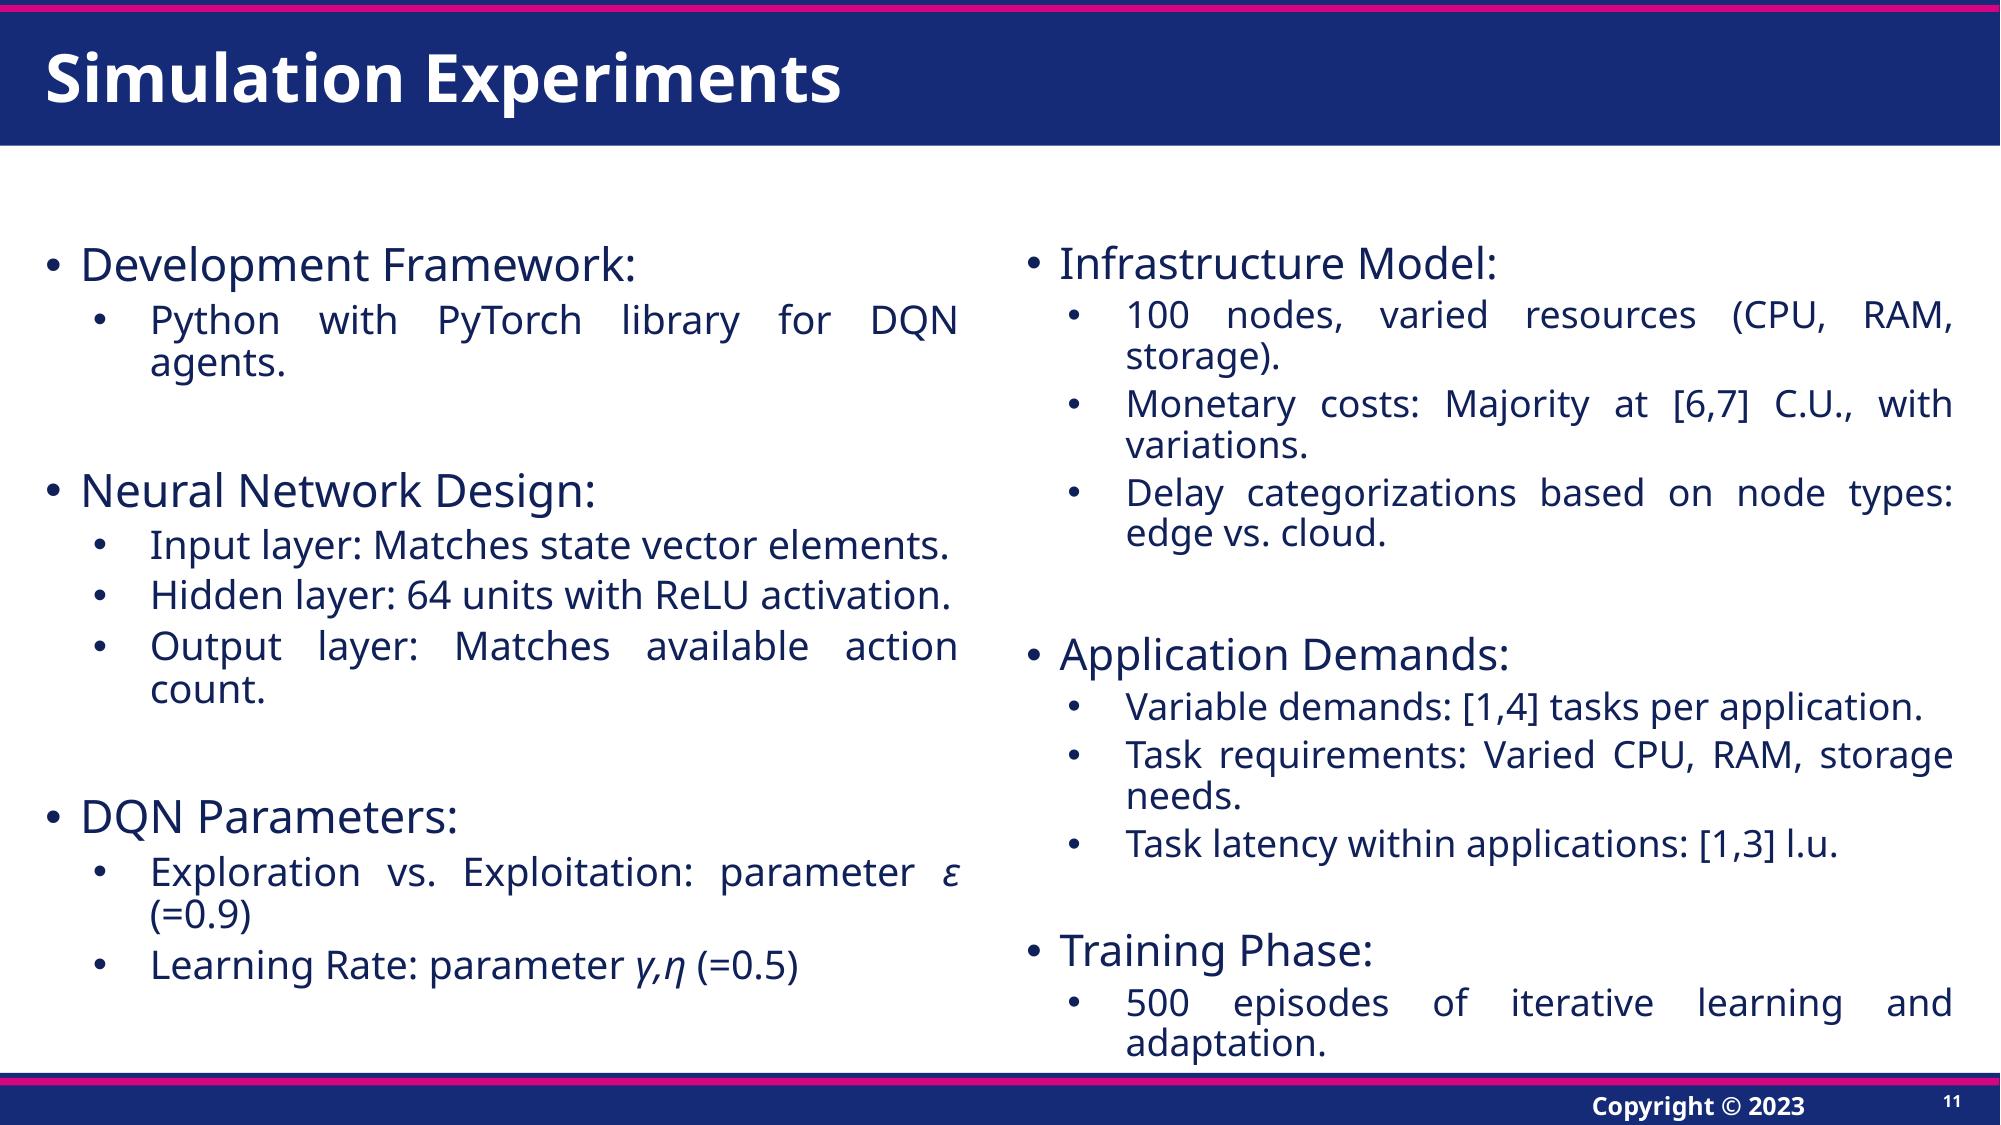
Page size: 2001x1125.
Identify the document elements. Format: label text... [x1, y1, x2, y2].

title Simulation Experiments [30, 31, 1970, 131]
slide_number 11 [1922, 1091, 1983, 1113]
list Infrastructure Model: 100 nodes, varied resources (CPU, RAM, storage). Monetary costs: Majority at [6,7] C.U., with variations. Delay categorizations based on node types: edge vs. cloud. Application Demands: Variable demands: [1,4] tasks per application. Task requirements: Varied CPU, RAM, storage needs. Task latency within applications: [1,3] l.u. Training Phase: 500 episodes of iterative learning and adaptation. [1011, 234, 1970, 1073]
list Development Framework: Python with PyTorch library for DQN agents. Neural Network Design: Input layer: Matches state vector elements. Hidden layer: 64 units with ReLU activation. Output layer: Matches available action count. DQN Parameters: Exploration vs. Exploitation: parameter ε (=0.9) Learning Rate: parameter γ,η (=0.5) [30, 234, 976, 1050]
